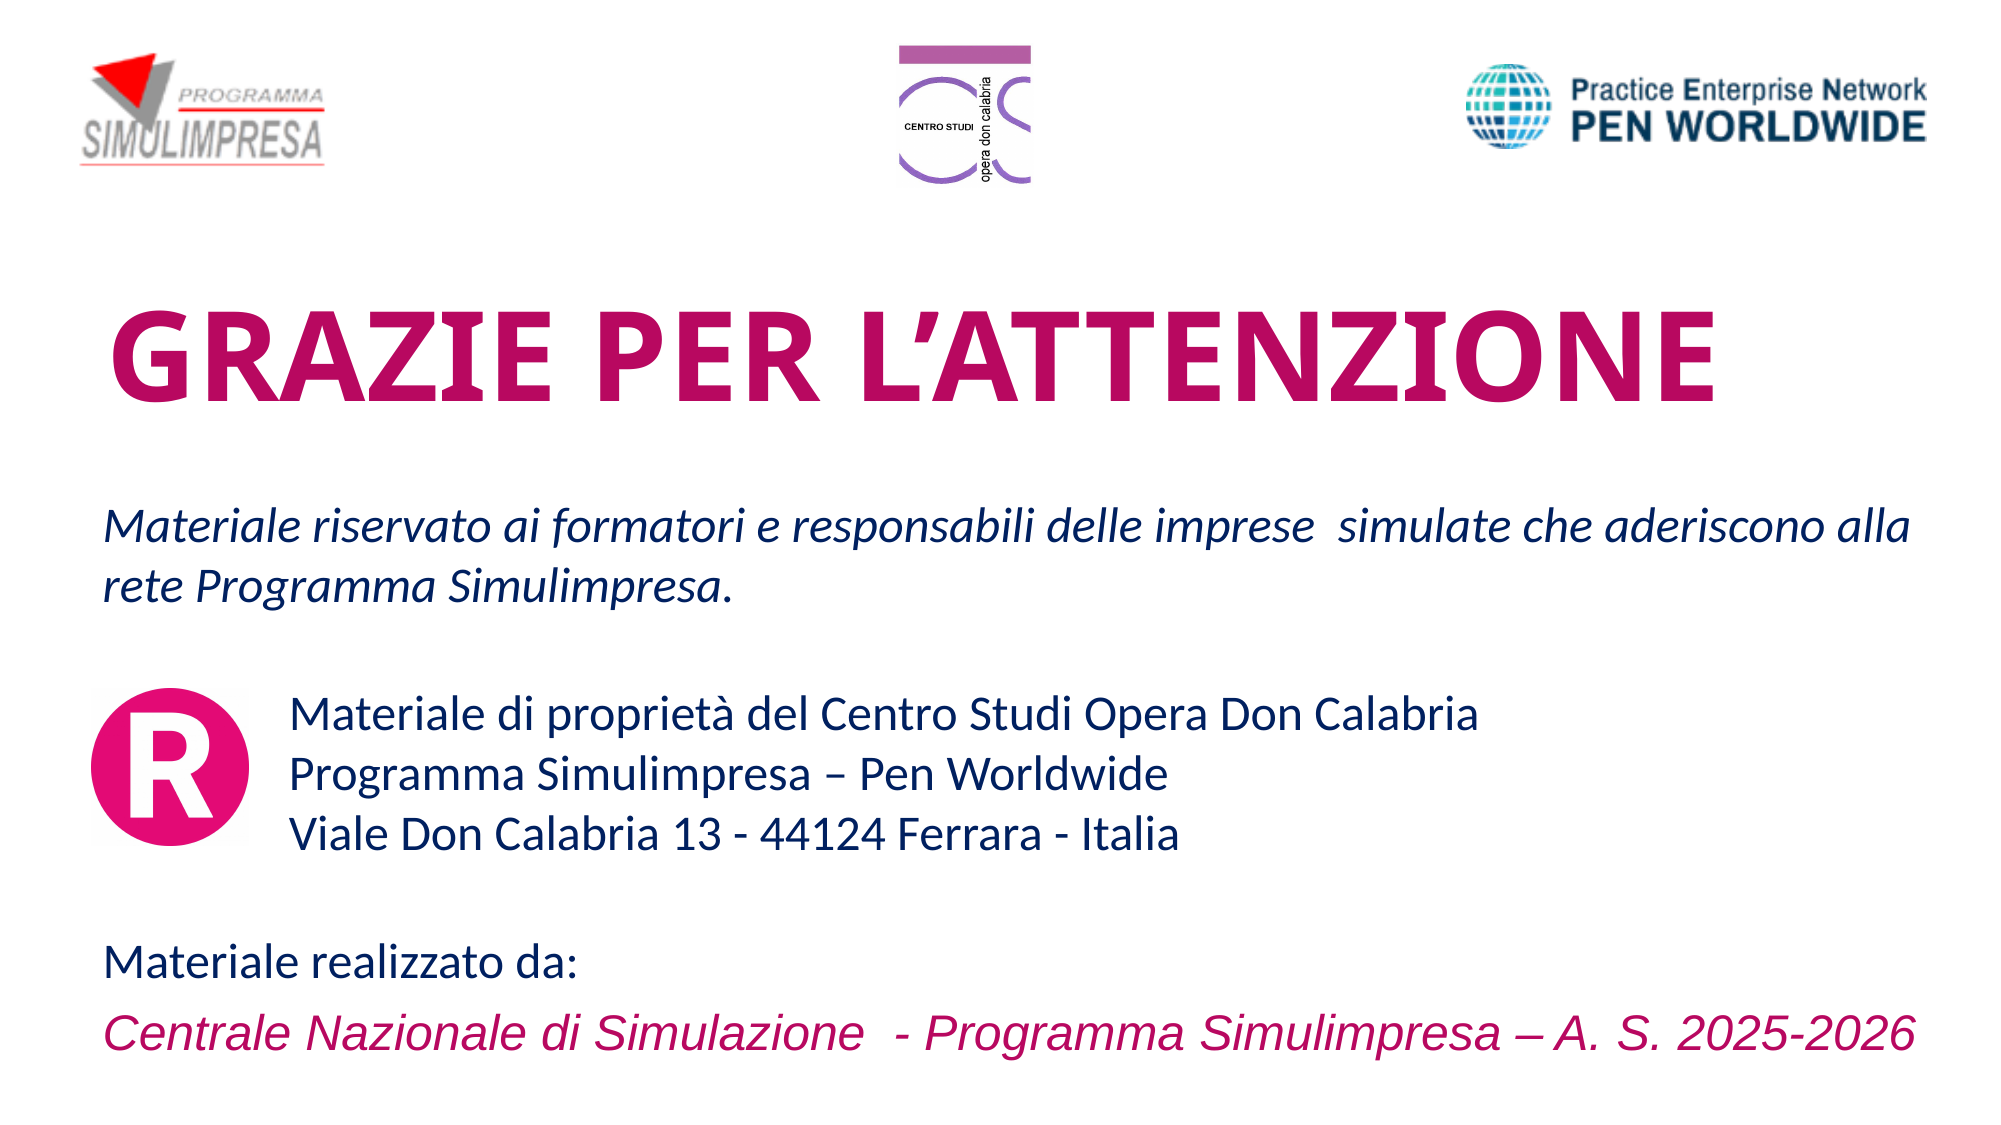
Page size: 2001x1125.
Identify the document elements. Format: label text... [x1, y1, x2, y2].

picture [896, 42, 1034, 188]
picture [91, 688, 250, 847]
text_box Materiale riservato ai formatori e responsabili delle imprese simulate che aderiscono alla rete Programma Simulimpresa. Materiale di proprietà del Centro Studi Opera Don Calabria Programma Simulimpresa – Pen Worldwide Viale Don Calabria 13 - 44124 Ferrara - Italia Materiale realizzato da: Centrale Nazionale di Simulazione - Programma Simulimpresa – A. S. 2025-2026 [23, 490, 1944, 1061]
picture [76, 50, 336, 168]
picture [1466, 64, 1927, 149]
text_box GRAZIE PER L’ATTENZIONE [91, 268, 1909, 434]
